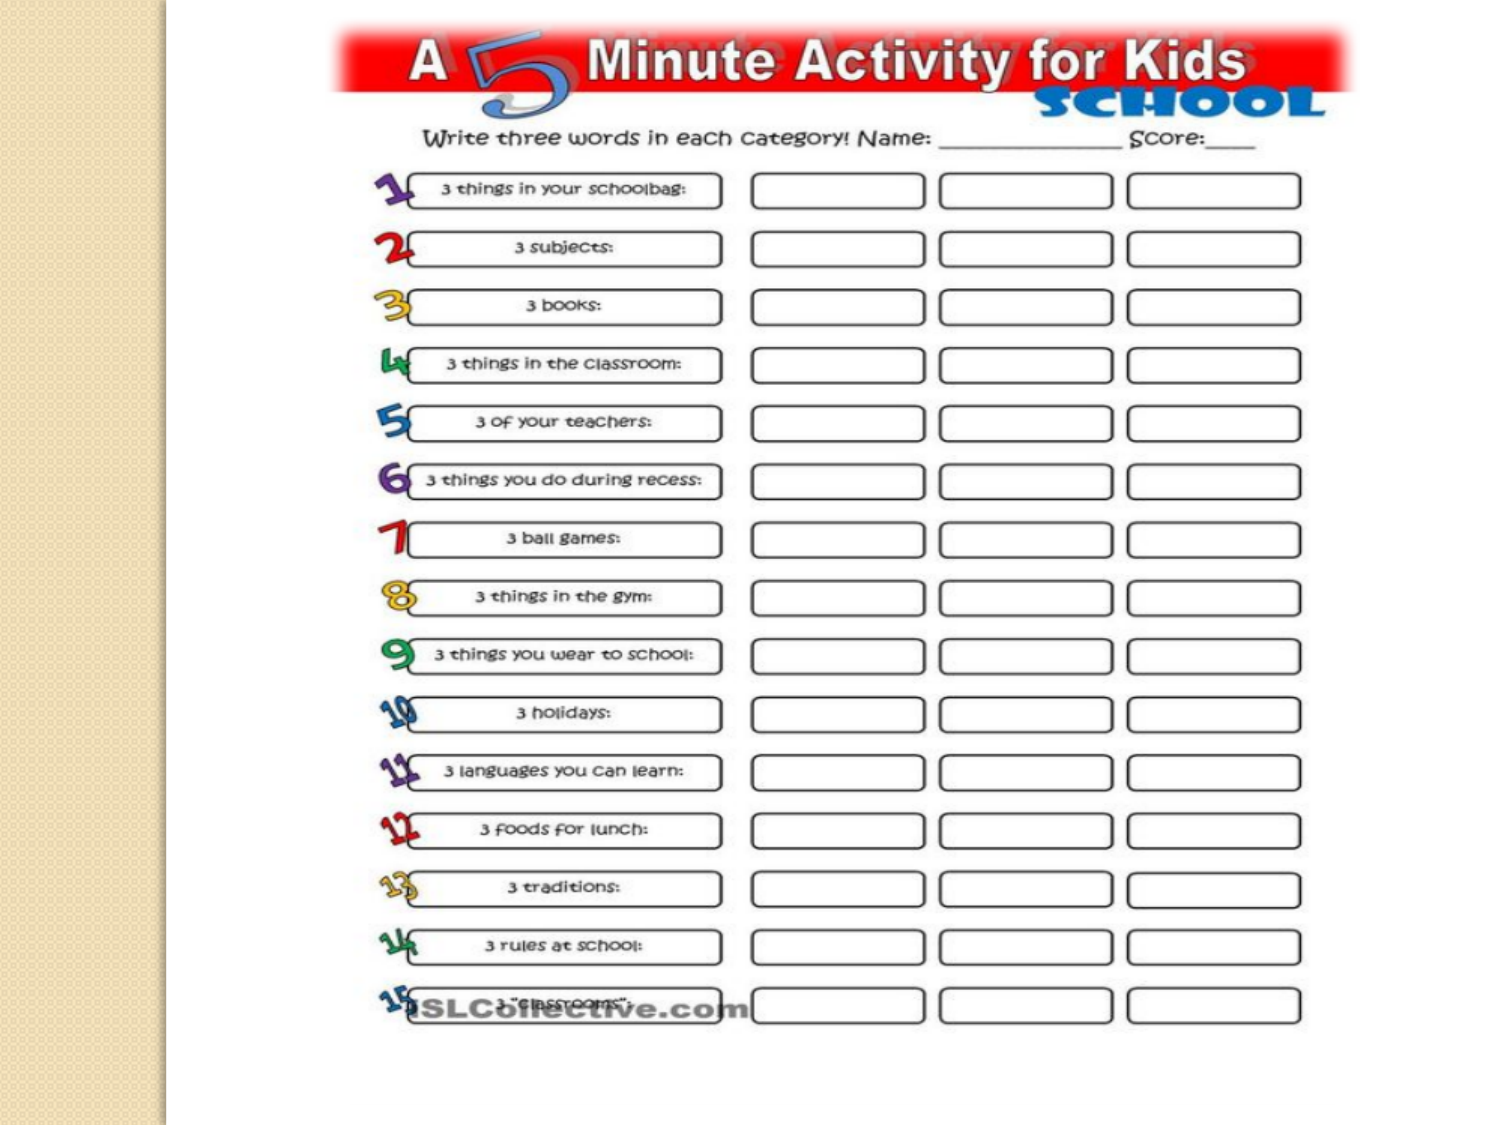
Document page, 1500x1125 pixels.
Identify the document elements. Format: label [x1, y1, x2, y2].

picture [324, 17, 1360, 1108]
